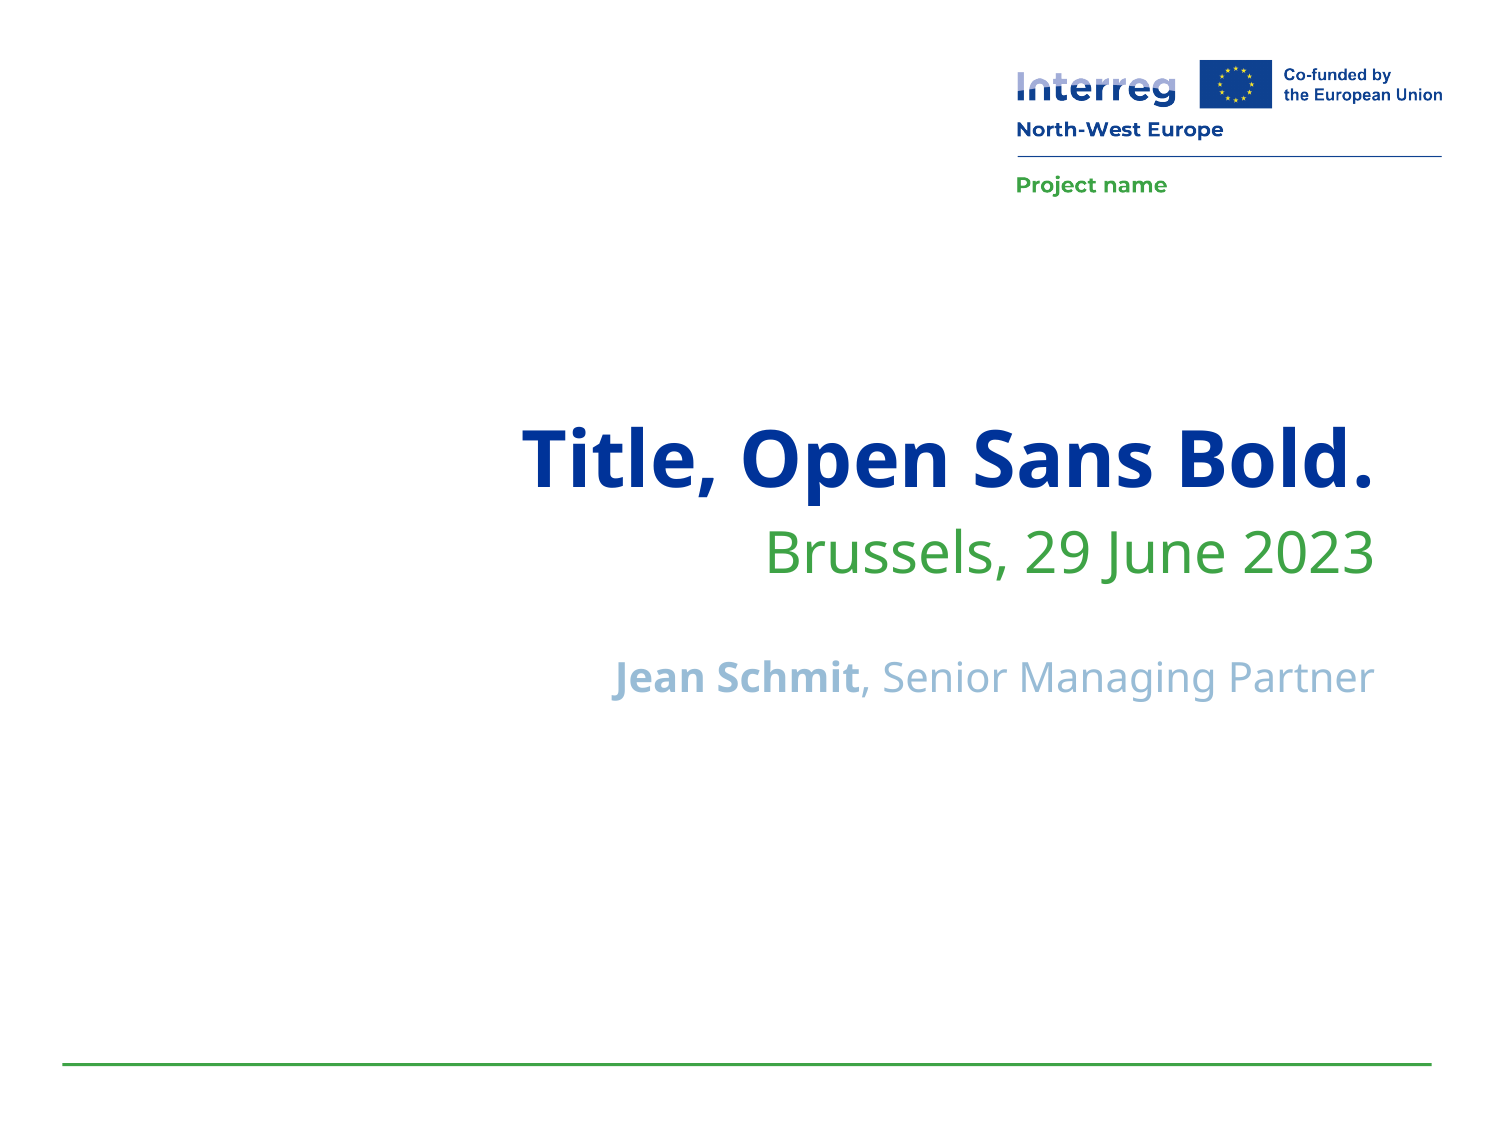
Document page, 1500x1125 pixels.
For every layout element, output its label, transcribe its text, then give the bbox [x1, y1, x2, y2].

title Title, Open Sans Bold. Brussels, 29 June 2023 [115, 349, 1391, 643]
list Jean Schmit, Senior Managing Partner [115, 643, 1391, 890]
picture [958, 0, 1500, 252]
